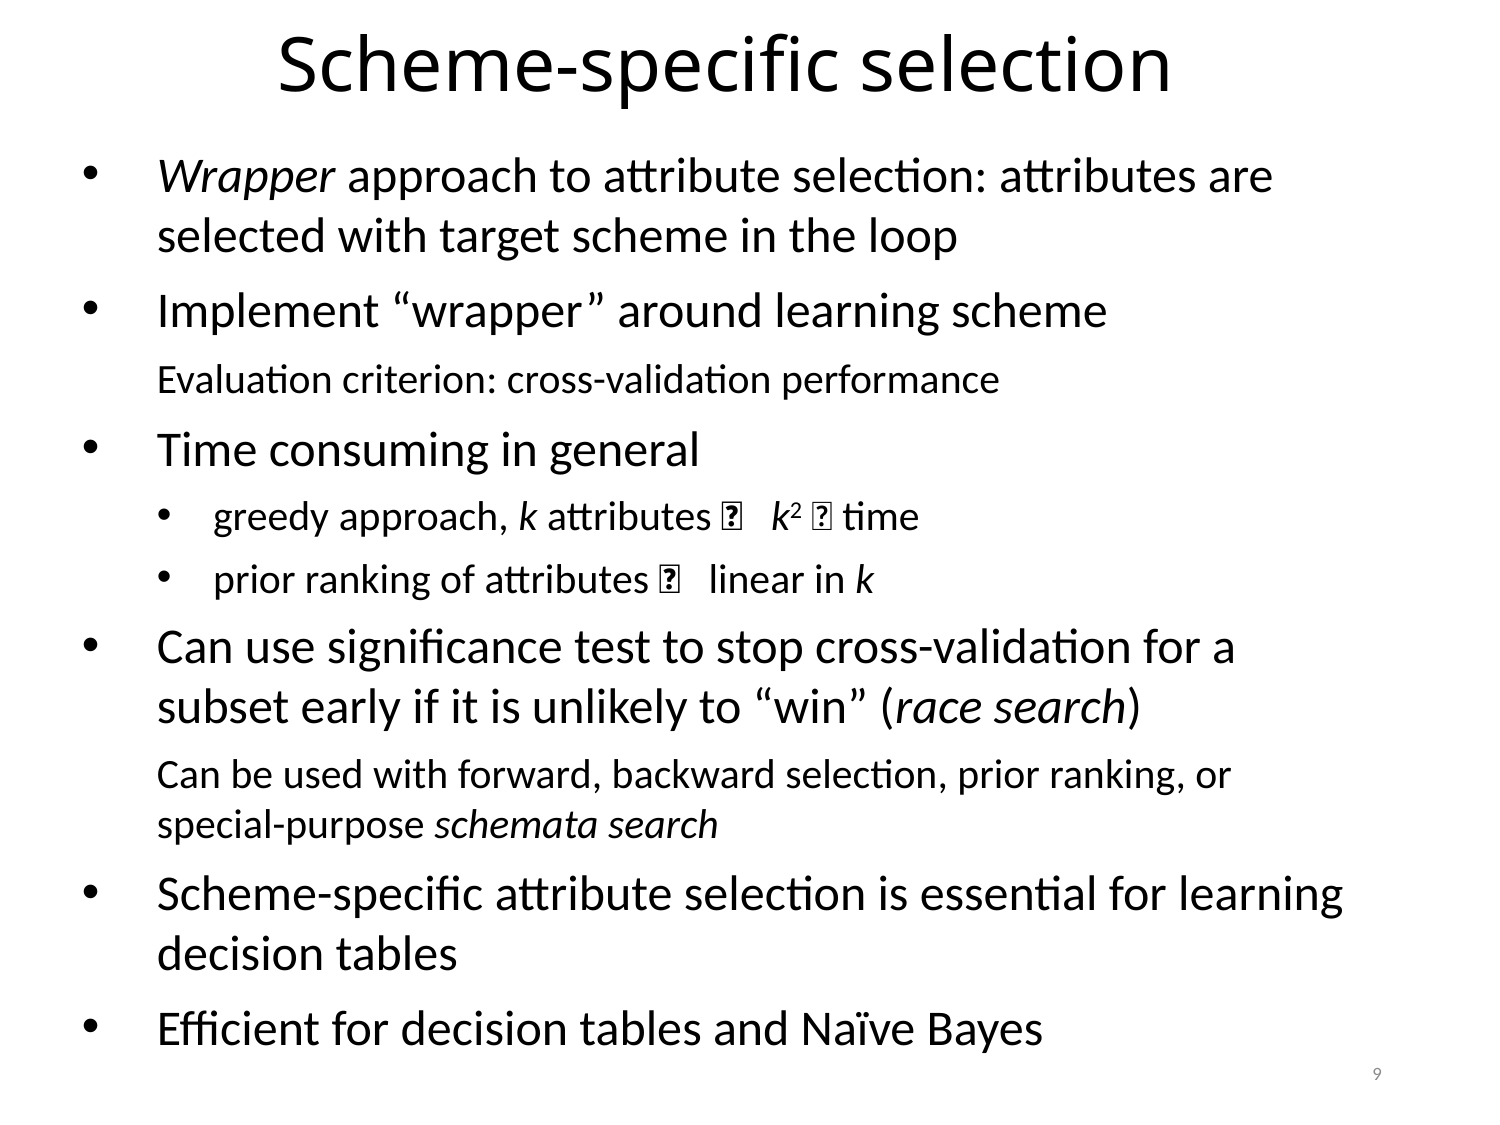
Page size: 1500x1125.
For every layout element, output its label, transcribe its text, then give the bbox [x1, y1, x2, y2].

title Scheme-specific selection [262, 0, 1500, 148]
slide_number 9 [1059, 1042, 1397, 1103]
text_box Wrapper approach to attribute selection: attributes are selected with target scheme in the loop Implement “wrapper” around learning scheme Evaluation criterion: cross-validation performance Time consuming in general greedy approach, k attributes  k2  time prior ranking of attributes  linear in k Can use significance test to stop cross-validation for a subset early if it is unlikely to “win” (race search) Can be used with forward, backward selection, prior ranking, or special-purpose schemata search Scheme-specific attribute selection is essential for learning decision tables Efficient for decision tables and Naïve Bayes [67, 135, 1383, 1063]
